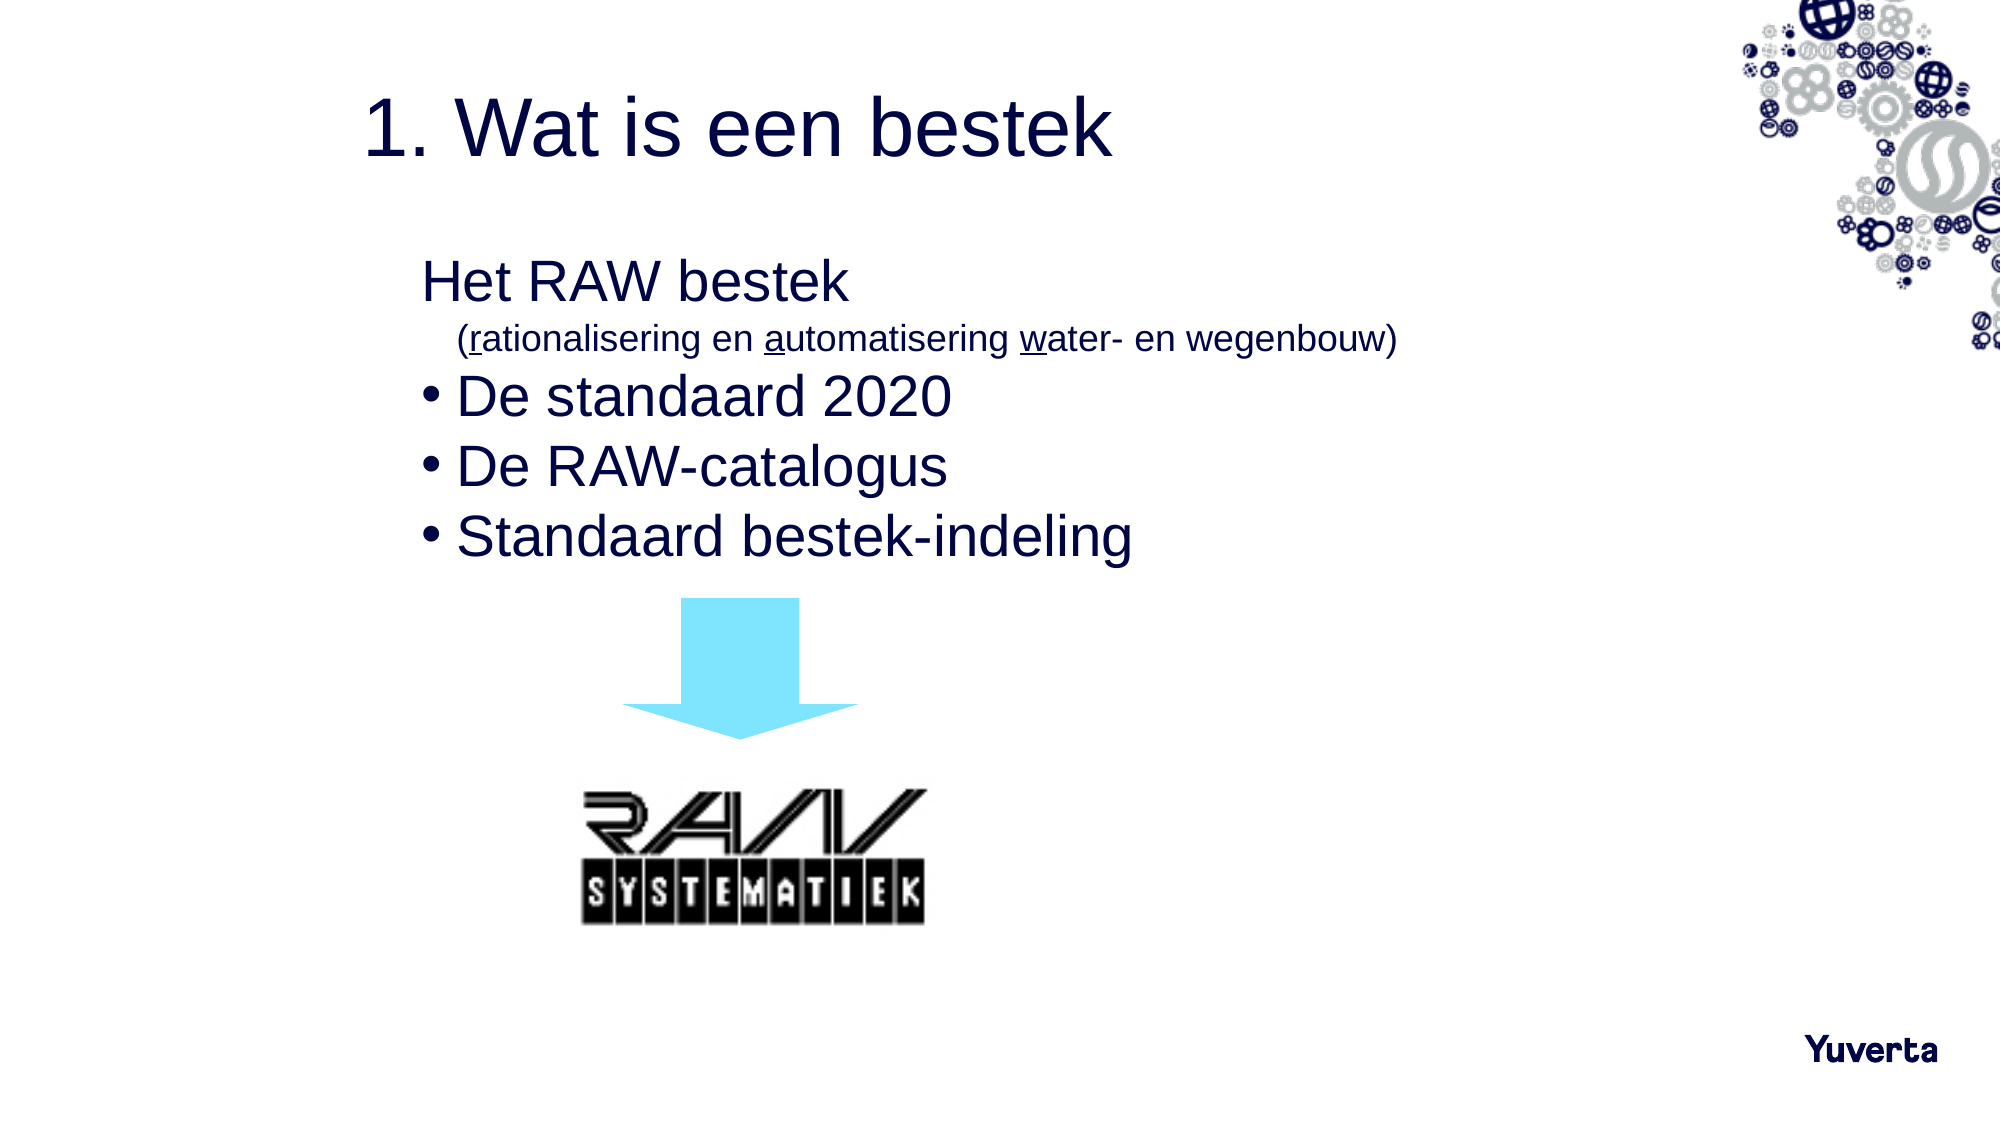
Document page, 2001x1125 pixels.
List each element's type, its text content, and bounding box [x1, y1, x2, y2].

text_box [622, 597, 859, 740]
list Het RAW bestek (rationalisering en automatisering water- en wegenbouw) De standaard 2020 De RAW-catalogus Standaard bestek-indeling [421, 243, 1650, 1026]
title 1. Wat is een bestek [362, 78, 1638, 204]
picture [0, 0, 2000, 1125]
